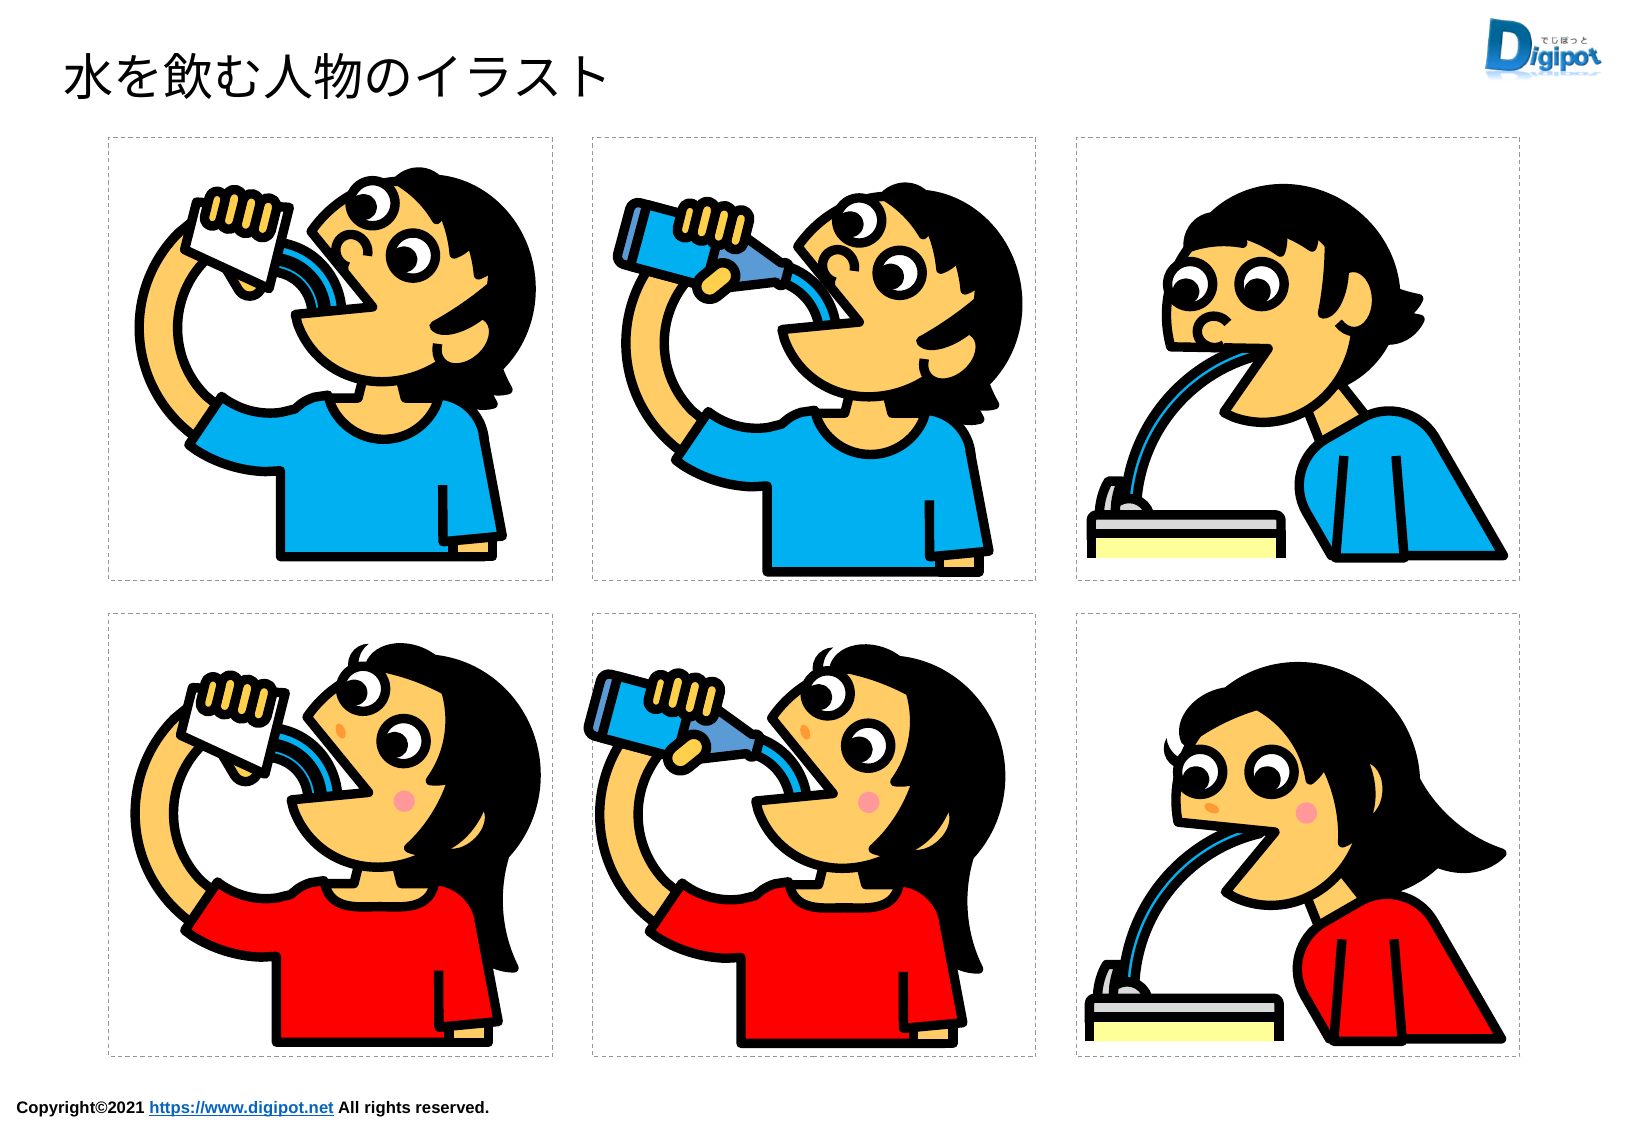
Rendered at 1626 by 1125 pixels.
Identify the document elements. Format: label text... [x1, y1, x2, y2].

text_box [135, 643, 536, 1043]
picture [1485, 18, 1602, 82]
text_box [591, 647, 1001, 1044]
text_box 水を飲む人物のイラスト [48, 38, 628, 113]
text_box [1089, 673, 1502, 1042]
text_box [139, 162, 531, 557]
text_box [1091, 185, 1504, 559]
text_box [620, 177, 1018, 572]
